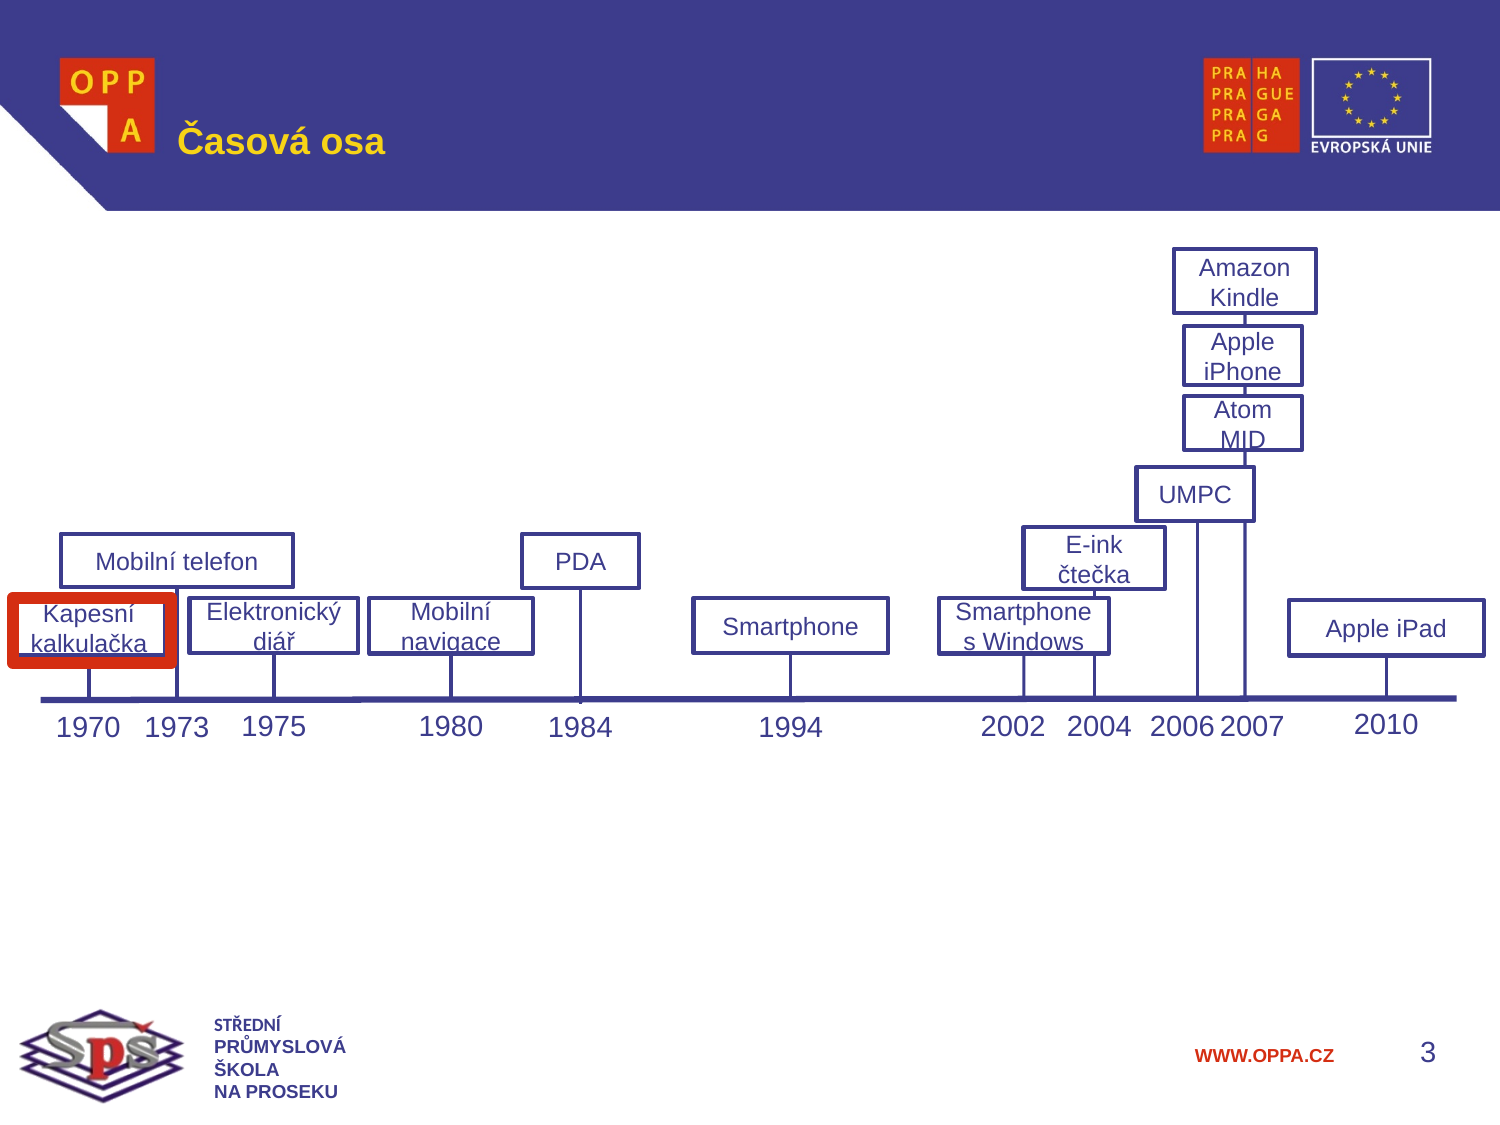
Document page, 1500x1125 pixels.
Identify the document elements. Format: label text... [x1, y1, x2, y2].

text_box 2002 [965, 710, 1052, 750]
text_box STŘEDNÍ PRŮMYSLOVÁ ŠKOLA NA PROSEKU [199, 1004, 509, 1110]
text_box 1973 [129, 710, 225, 751]
slide_number 3 [1339, 1015, 1437, 1069]
picture [19, 1001, 186, 1107]
text_box Apple iPhone [1250, 324, 1304, 387]
text_box Mobilní telefon [59, 532, 295, 589]
text_box Apple iPhone [1182, 324, 1240, 387]
picture [0, 0, 1500, 211]
text_box 2006 [1135, 710, 1204, 750]
text_box 1970 [40, 708, 129, 751]
text_box 1975 [226, 710, 322, 750]
title Časová osa [177, 38, 1137, 162]
text_box Mobilní navigace [367, 596, 535, 656]
text_box 2004 [1052, 710, 1135, 750]
text_box 2007 [1204, 710, 1300, 750]
text_box Atom MID [1182, 394, 1240, 452]
text_box Atom MID [1250, 394, 1304, 452]
text_box 1980 [403, 710, 499, 750]
text_box 1994 [743, 710, 839, 751]
text_box Amazon Kindle [1172, 247, 1318, 315]
text_box Elektronický diář [187, 596, 360, 655]
text_box Smartphone s Windows [937, 596, 1089, 656]
text_box Smartphone s Windows [1099, 596, 1111, 656]
text_box Smartphone [691, 596, 890, 655]
text_box UMPC [1134, 465, 1240, 523]
text_box PDA [520, 532, 641, 590]
text_box UMPC [1250, 465, 1256, 523]
text_box [11, 596, 172, 665]
text_box 1984 [533, 710, 628, 751]
text_box Apple iPad [1287, 598, 1486, 658]
text_box E-ink čtečka [1021, 525, 1167, 591]
text_box 2010 [1339, 710, 1434, 748]
